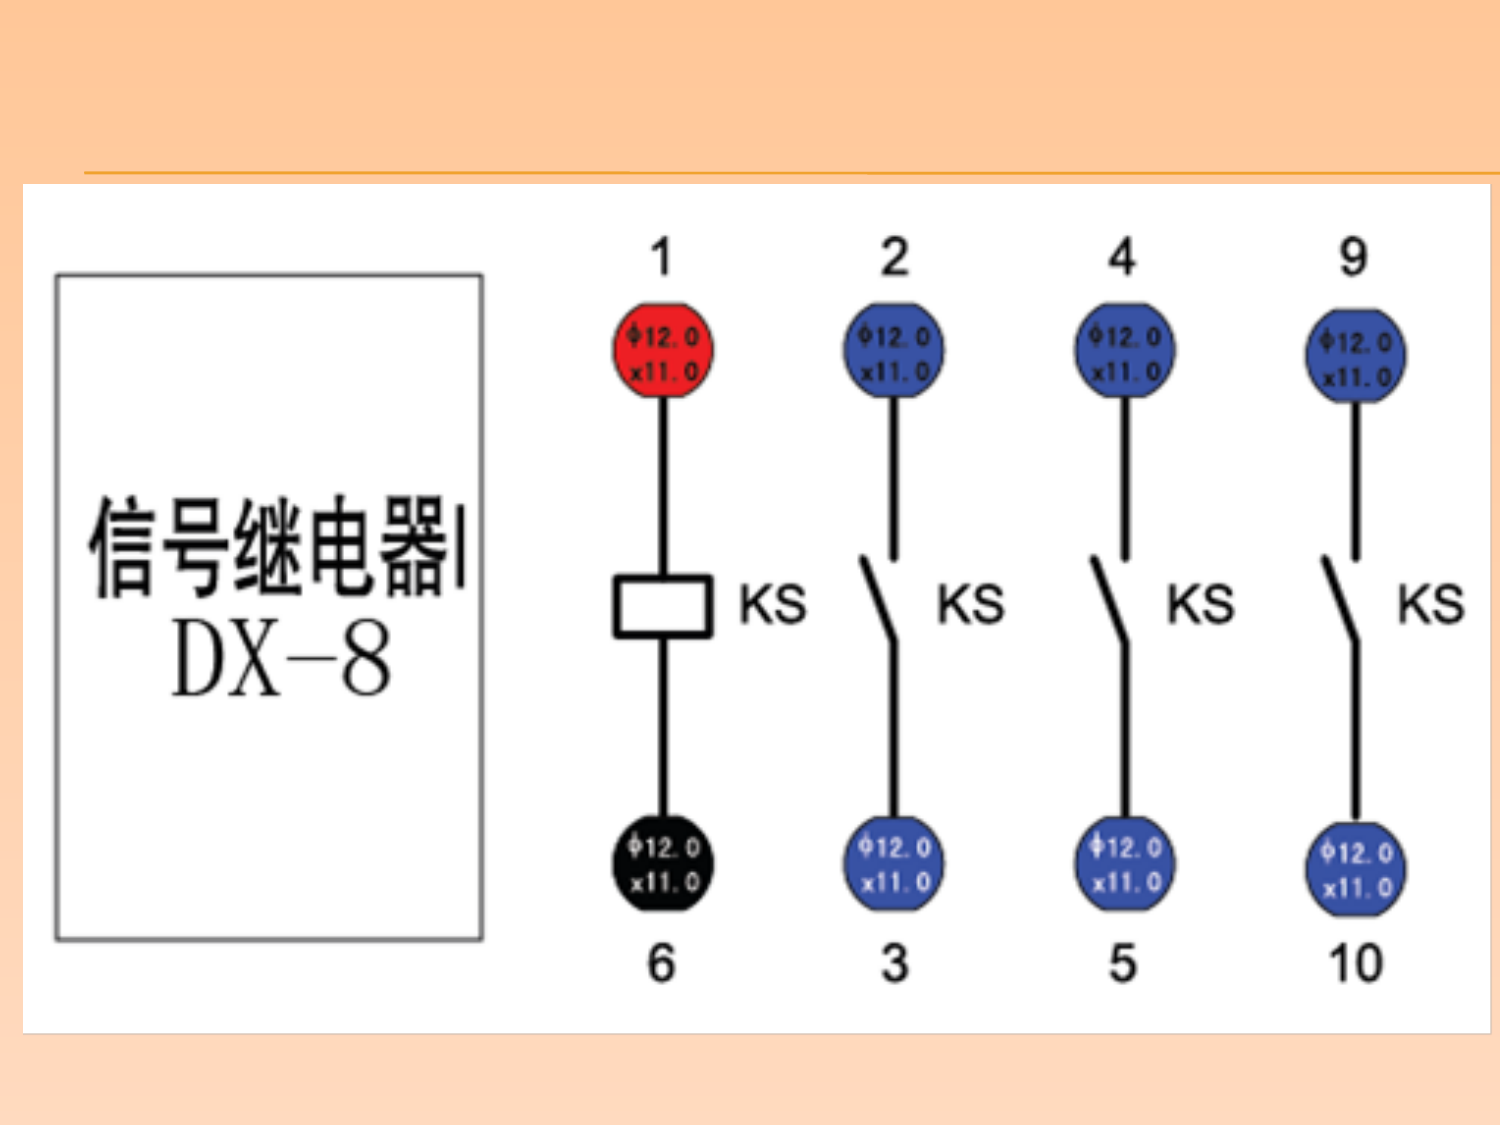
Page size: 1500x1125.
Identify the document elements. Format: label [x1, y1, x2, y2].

picture [22, 184, 1495, 1038]
